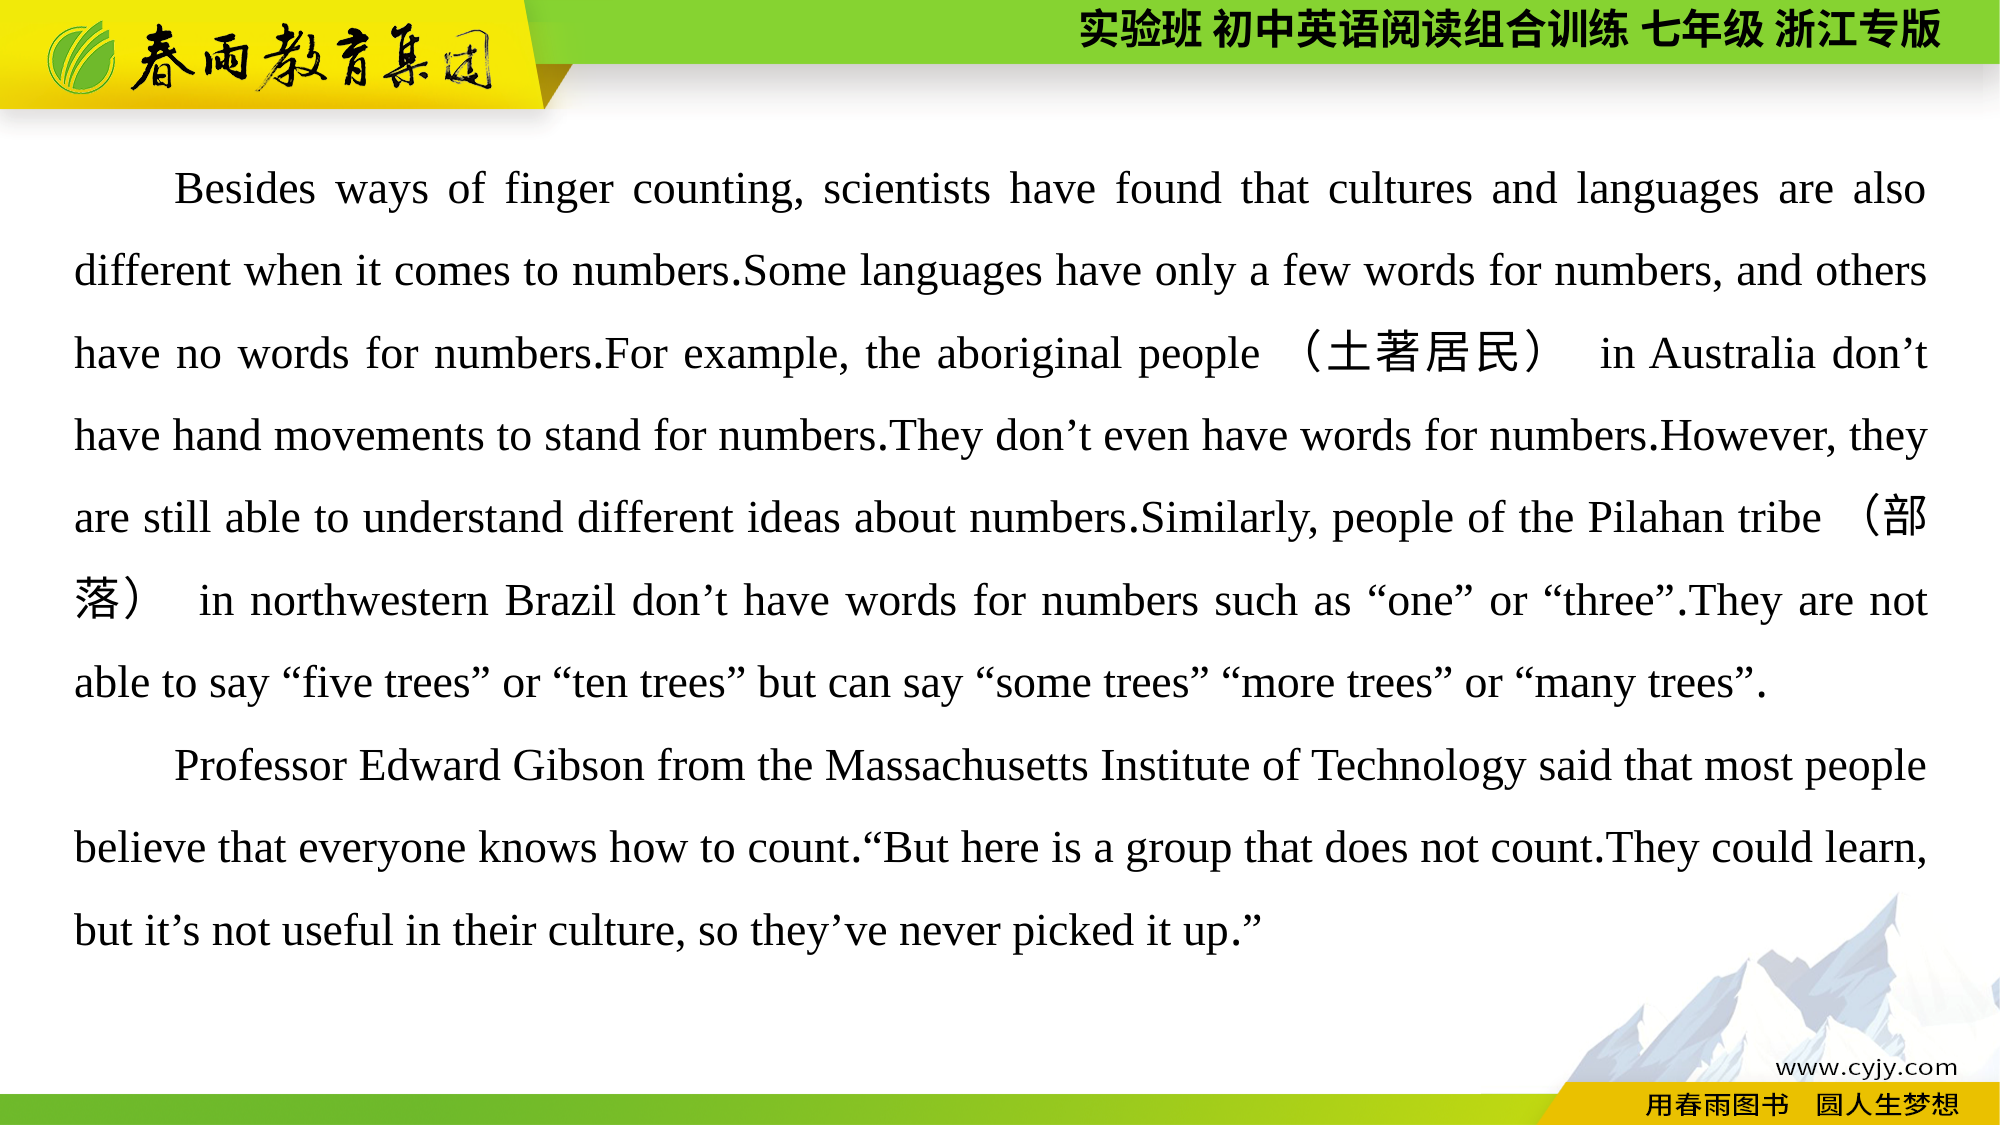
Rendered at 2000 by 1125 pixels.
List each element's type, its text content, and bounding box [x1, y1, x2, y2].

list Besides ways of finger counting, scientists have found that cultures and languages are also different when it comes to numbers.Some languages have only a few words for numbers, and others have no words for numbers.For example, the aboriginal people（土著居民） in Australia don’t have hand movements to stand for numbers.They don’t even have words for numbers.However, they are still able to understand different ideas about numbers.Similarly, people of the Pilahan tribe（部落） in northwestern Brazil don’t have words for numbers such as “one” or “three”.They are not able to say “five trees” or “ten trees” but can say “some trees” “more trees” or “many trees”. Professor Edward Gibson from the Massachusetts Institute of Technology said that most people believe that everyone knows how to count.“But here is a group that does not count.They could learn, but it’s not useful in their culture, so they’ve never picked it up.” [59, 122, 1944, 961]
picture [0, 0, 2000, 1125]
